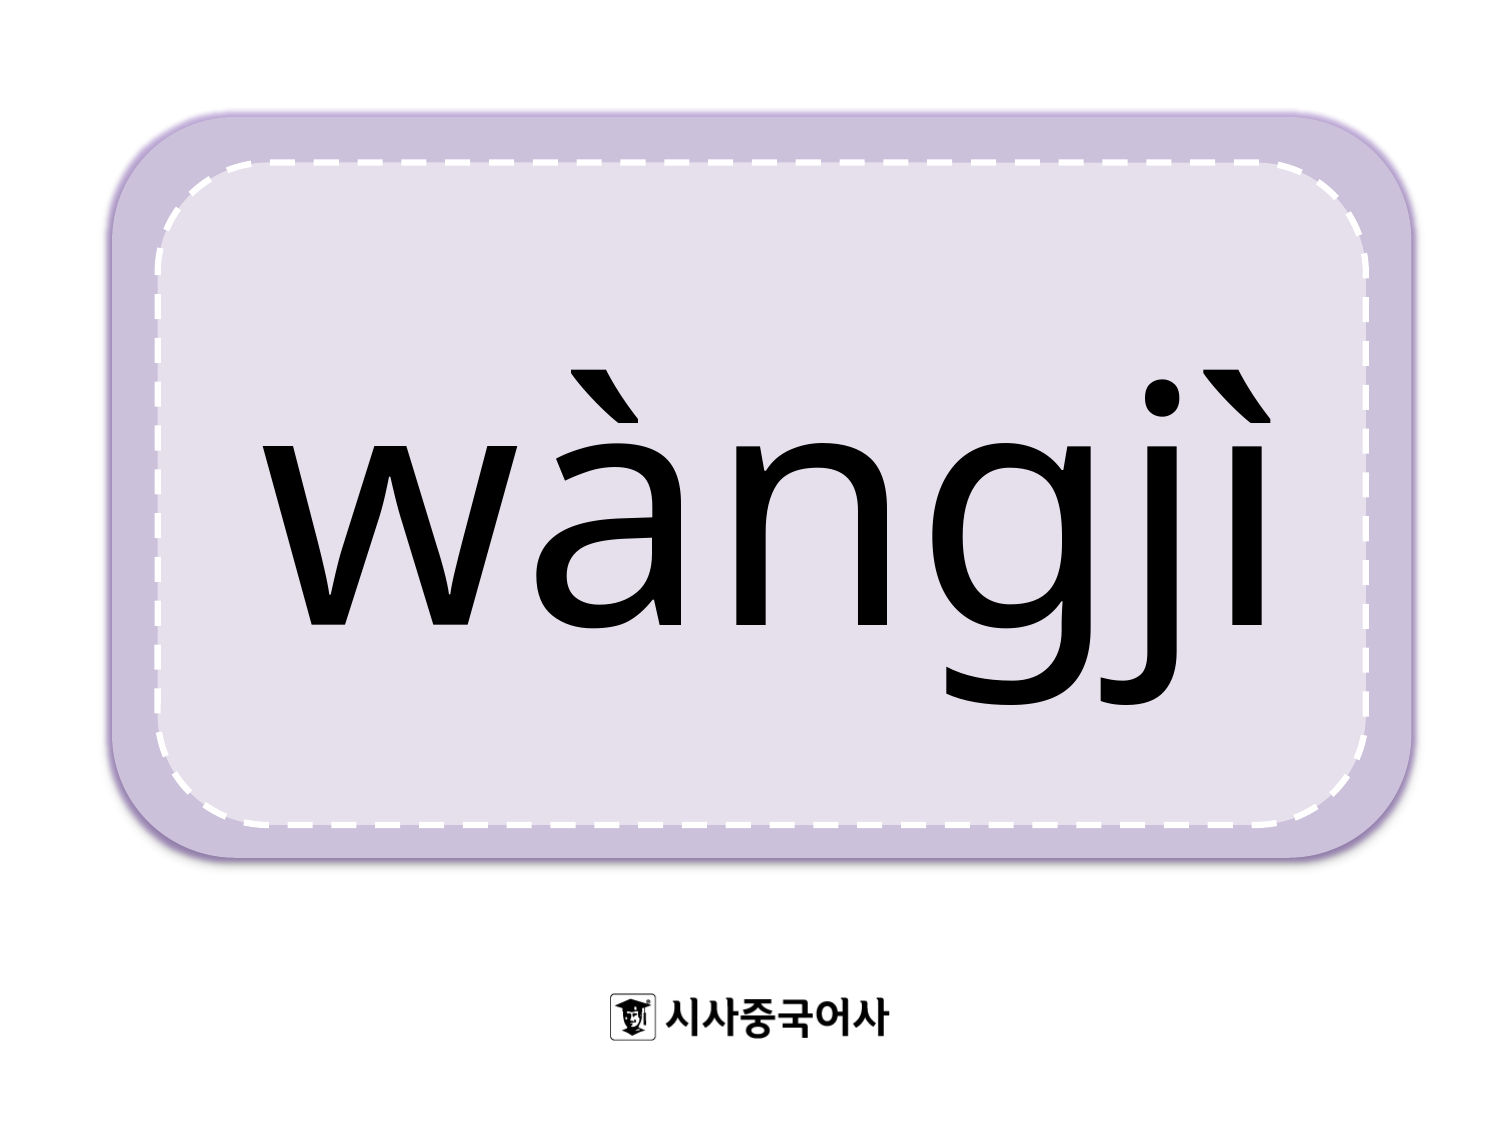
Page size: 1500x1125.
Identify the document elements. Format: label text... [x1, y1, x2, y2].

picture [602, 987, 898, 1047]
text_box wàngjì [171, 160, 1380, 824]
